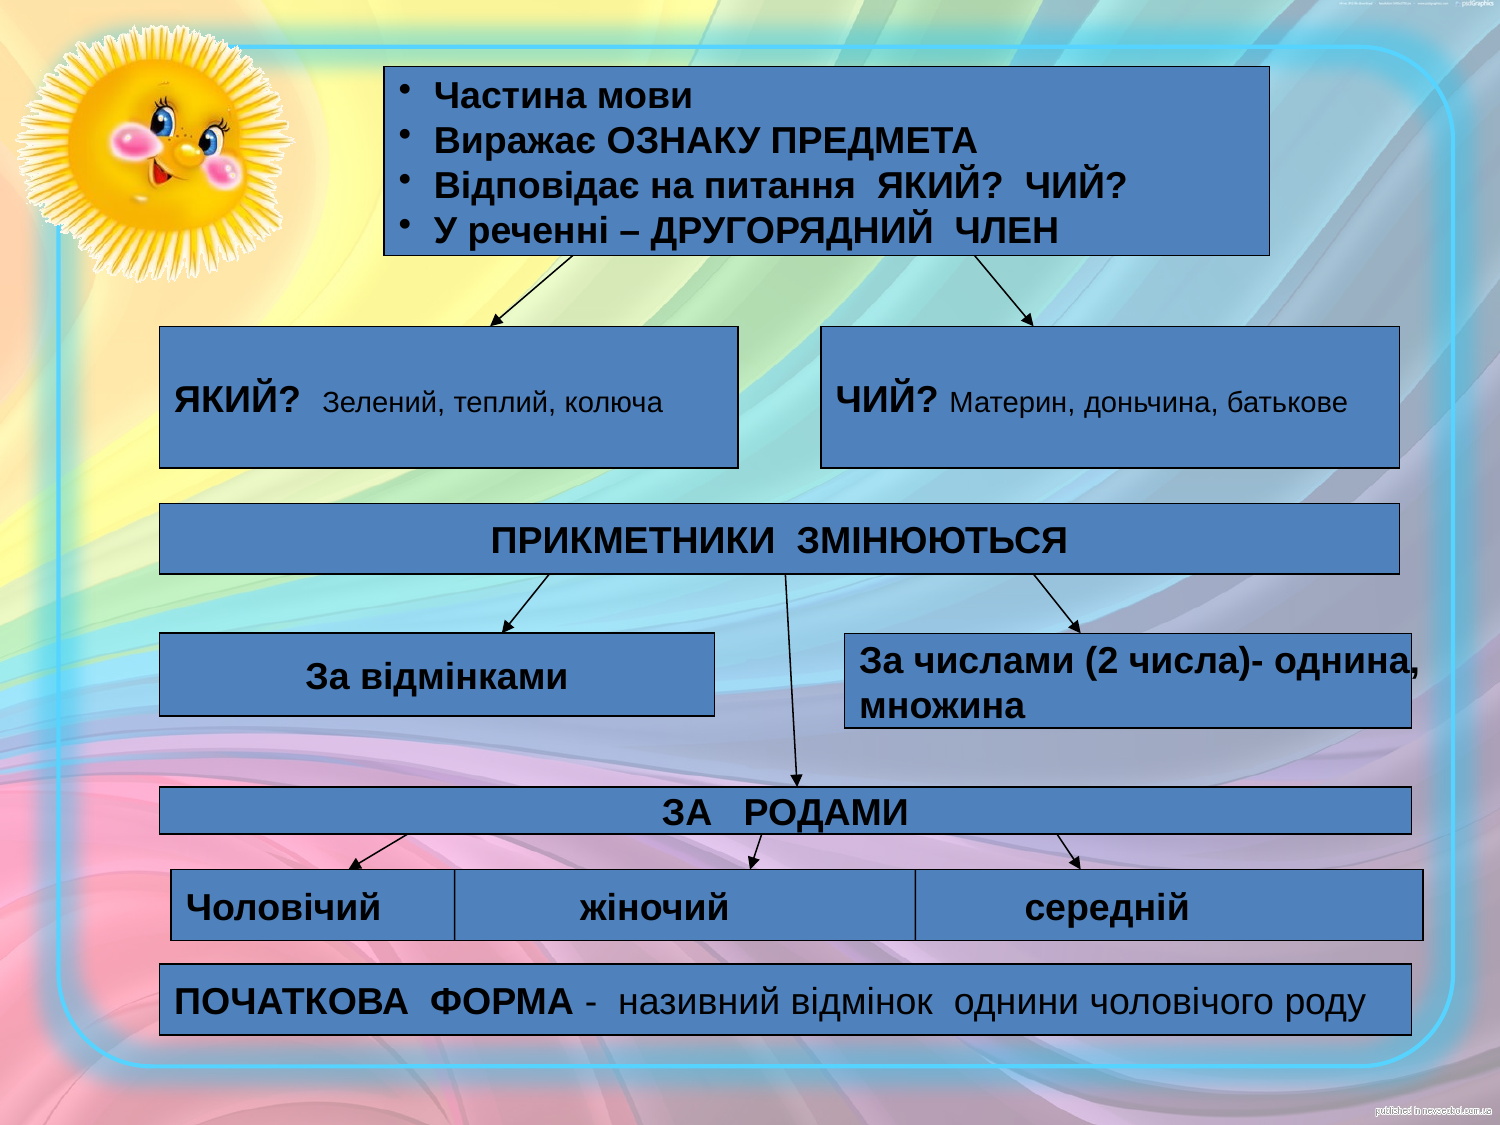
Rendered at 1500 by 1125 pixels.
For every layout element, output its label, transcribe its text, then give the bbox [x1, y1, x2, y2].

text_box ЯКИЙ? Зелений, теплий, колюча [159, 326, 739, 468]
text_box Чоловічий жіночий середній [455, 869, 915, 941]
text_box [501, 574, 550, 634]
text_box ЧИЙ? Материн, доньчина, батькове [820, 326, 1400, 468]
text_box [1033, 574, 1081, 634]
text_box [490, 255, 573, 327]
text_box [747, 834, 762, 870]
text_box ПРИКМЕТНИКИ ЗМІНЮЮТЬСЯ [159, 503, 1400, 575]
text_box ПОЧАТКОВА ФОРМА - називний відмінок однини чоловічого роду [159, 964, 1412, 1035]
picture [11, 11, 340, 340]
text_box За числами (2 числа)- однина, множина [844, 633, 1412, 728]
text_box ЗА РОДАМИ [159, 786, 1412, 834]
text_box [785, 574, 803, 787]
text_box [974, 255, 1034, 327]
text_box Чоловічий жіночий середній [171, 869, 454, 941]
text_box [348, 834, 408, 870]
text_box Частина мови Виражає ОЗНАКУ ПРЕДМЕТА Відповідає на питання ЯКИЙ? ЧИЙ? У реченні – ДРУГОРЯДНИЙ ЧЛЕН [383, 66, 1270, 256]
text_box За відмінками [159, 633, 715, 716]
text_box [1056, 834, 1081, 870]
text_box Чоловічий жіночий середній [916, 869, 1424, 941]
